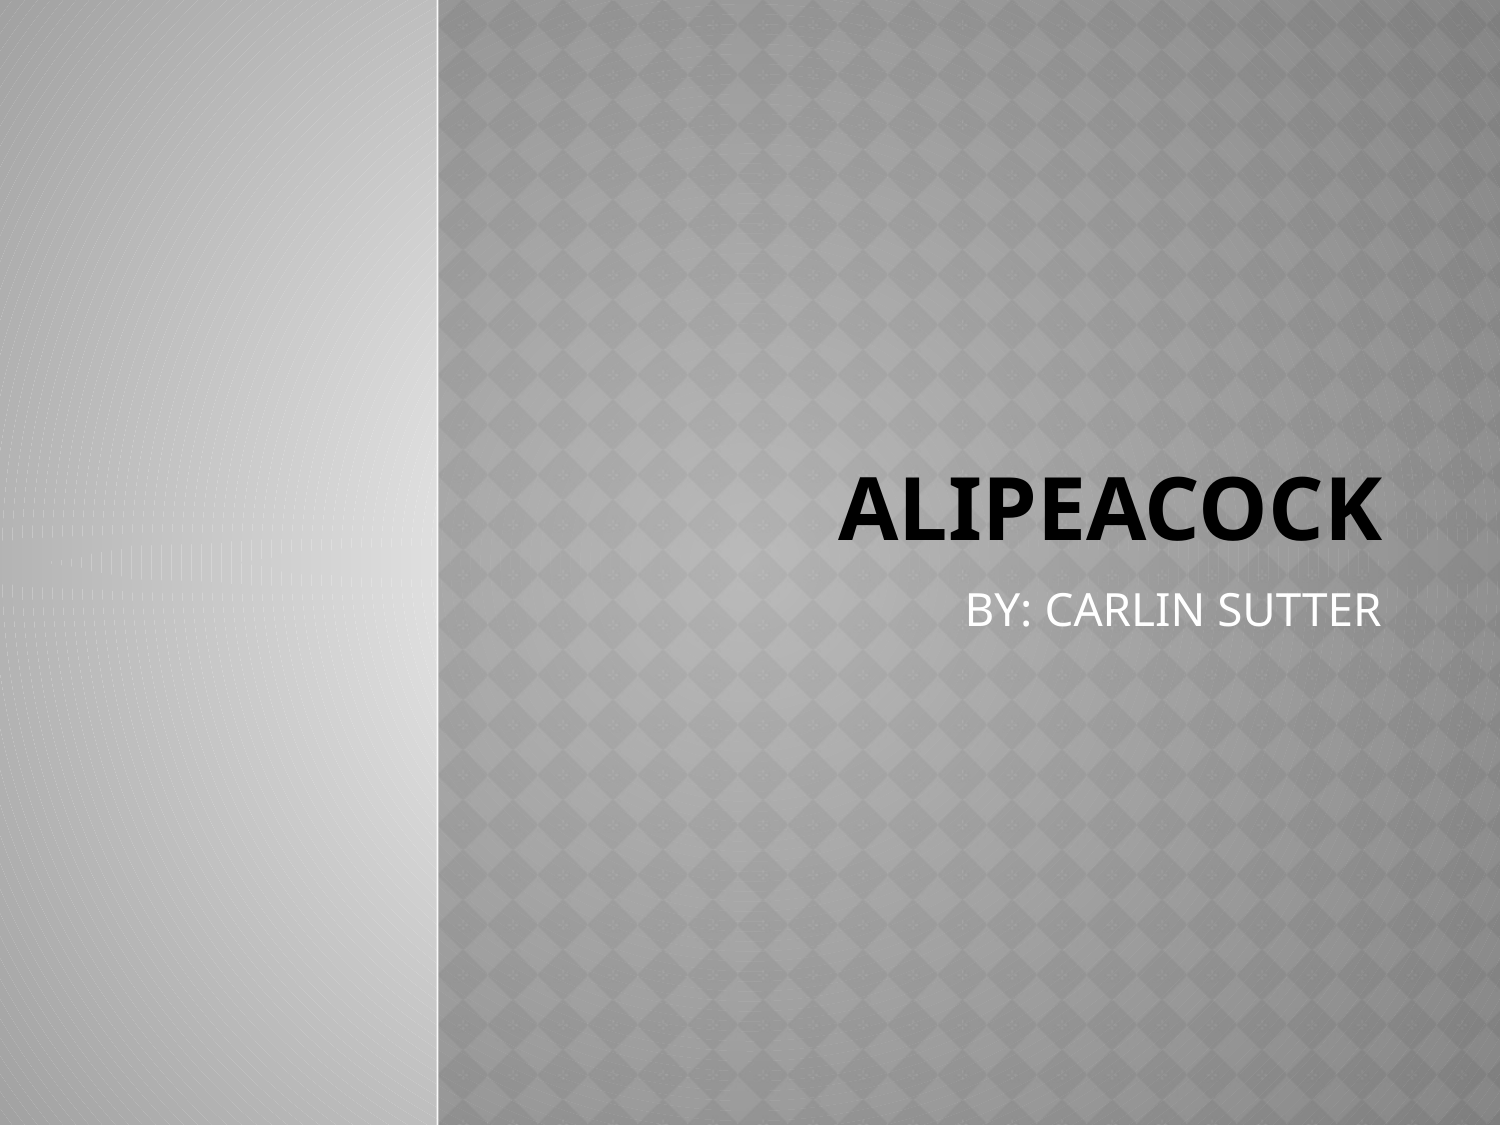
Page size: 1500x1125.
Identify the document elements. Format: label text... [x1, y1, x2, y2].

subtitle BY: CARLIN SUTTER [550, 580, 1390, 762]
title Alipeacock [552, 87, 1390, 558]
